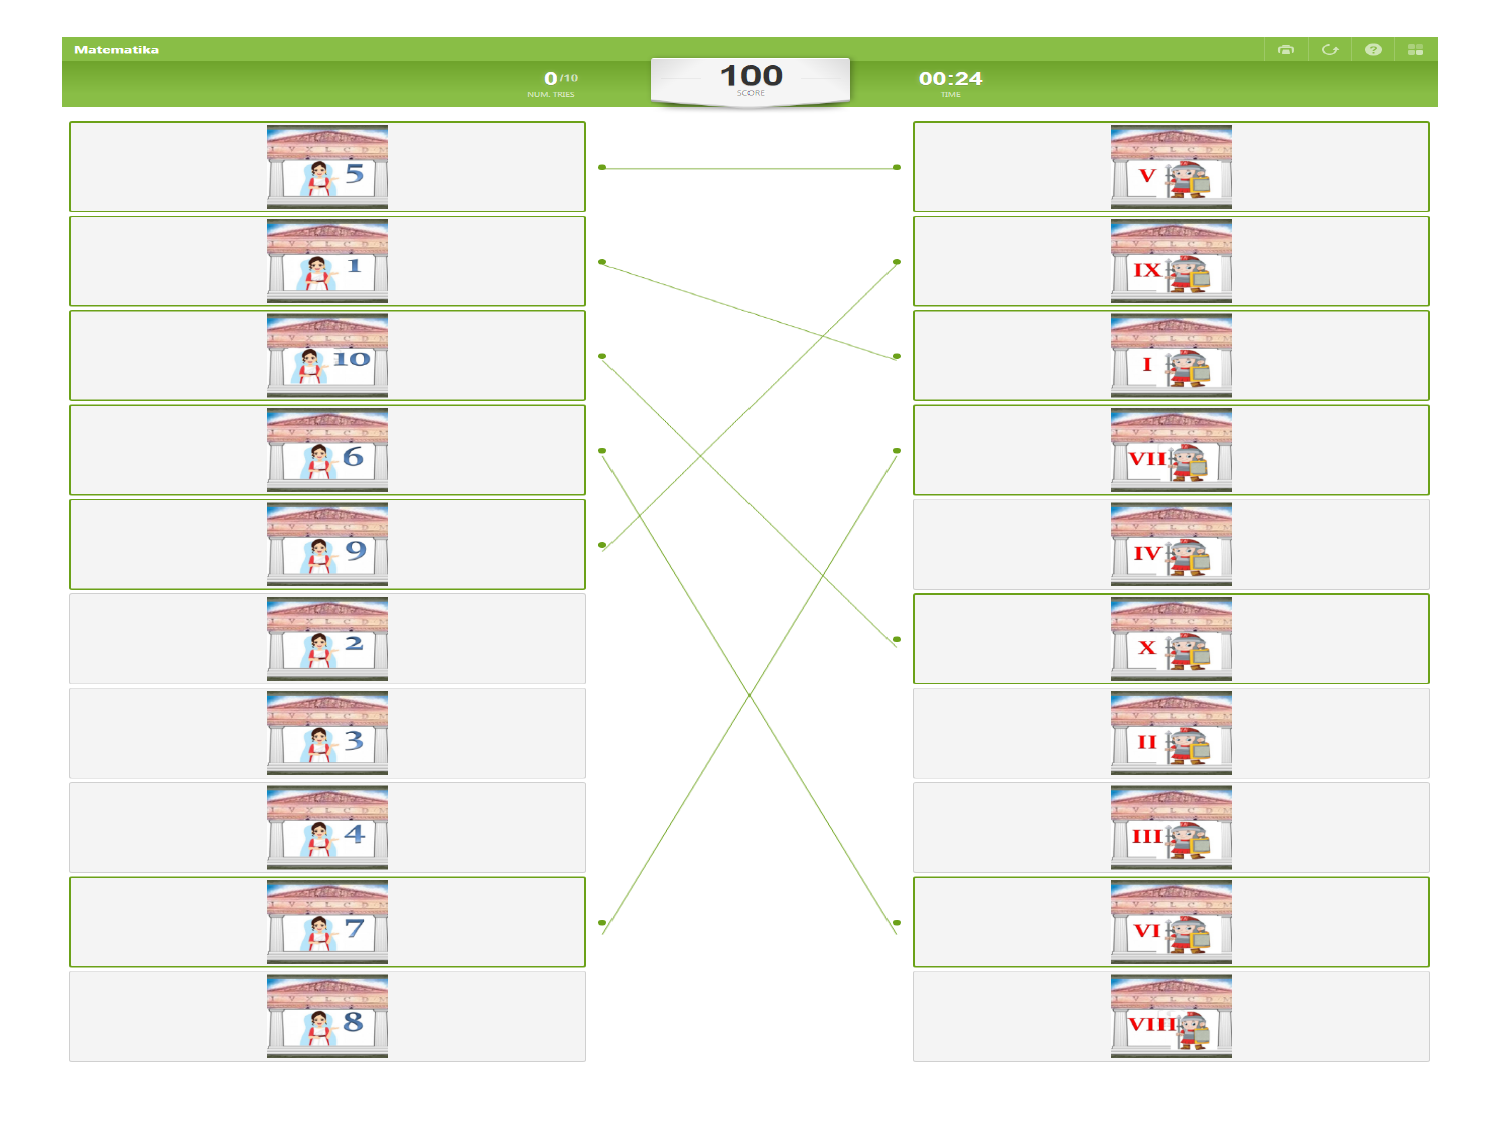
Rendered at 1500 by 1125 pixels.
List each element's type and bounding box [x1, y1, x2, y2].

list [62, 37, 1438, 1088]
